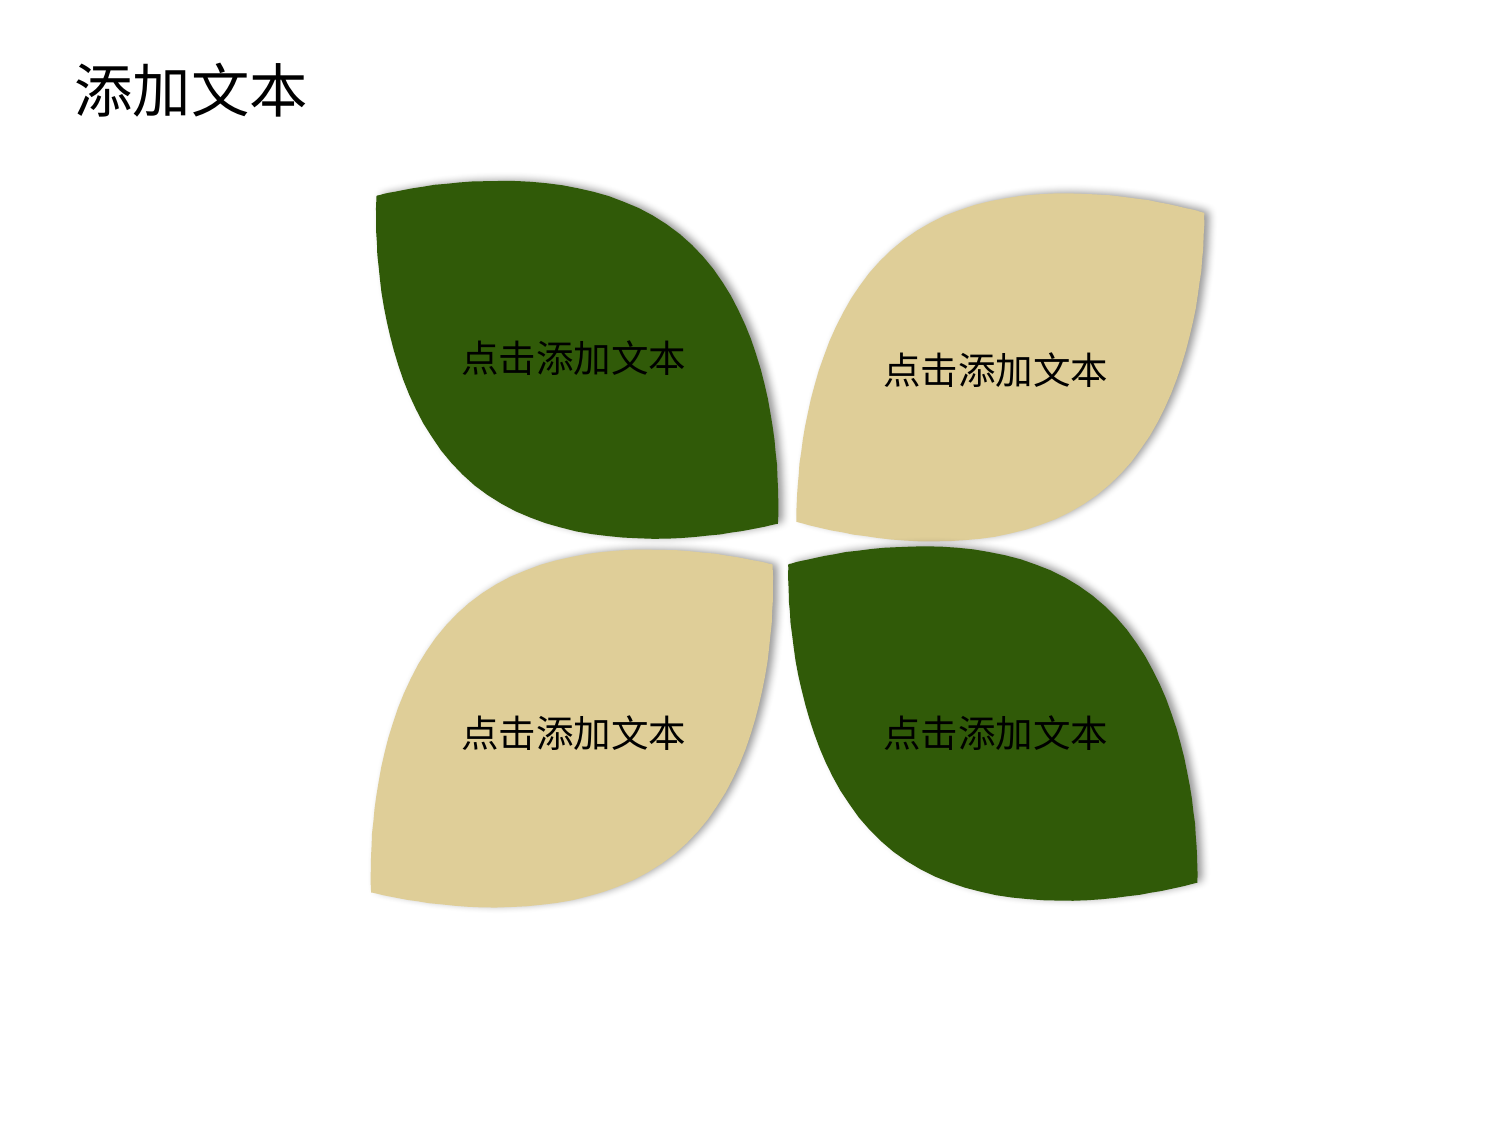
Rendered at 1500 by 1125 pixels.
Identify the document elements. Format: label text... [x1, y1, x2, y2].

text_box 点击添加文本 [868, 703, 1124, 763]
text_box [788, 546, 1198, 901]
text_box 点击添加文本 [868, 339, 1124, 400]
text_box [375, 180, 779, 539]
text_box [370, 549, 774, 908]
text_box 添加文本 [60, 46, 323, 132]
text_box 点击添加文本 [446, 328, 702, 388]
text_box [796, 193, 1205, 541]
text_box 点击添加文本 [446, 703, 702, 763]
